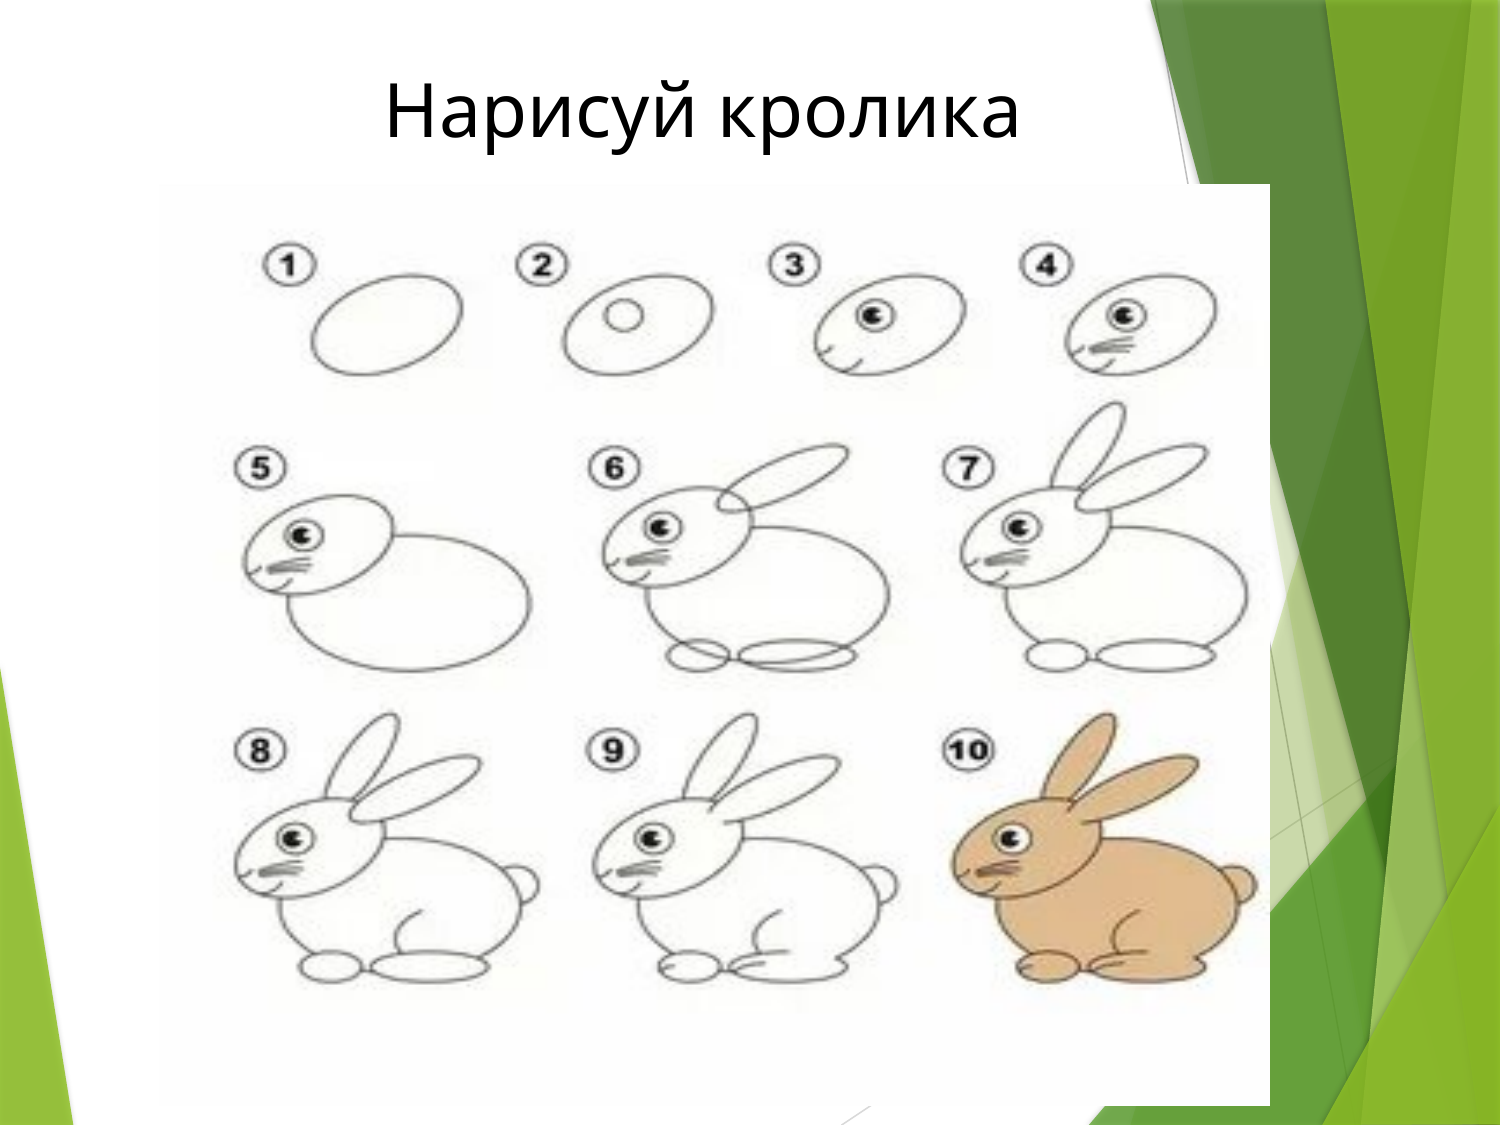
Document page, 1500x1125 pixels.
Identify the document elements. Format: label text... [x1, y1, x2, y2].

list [158, 183, 1271, 1107]
title Нарисуй кролика [182, 54, 1224, 183]
